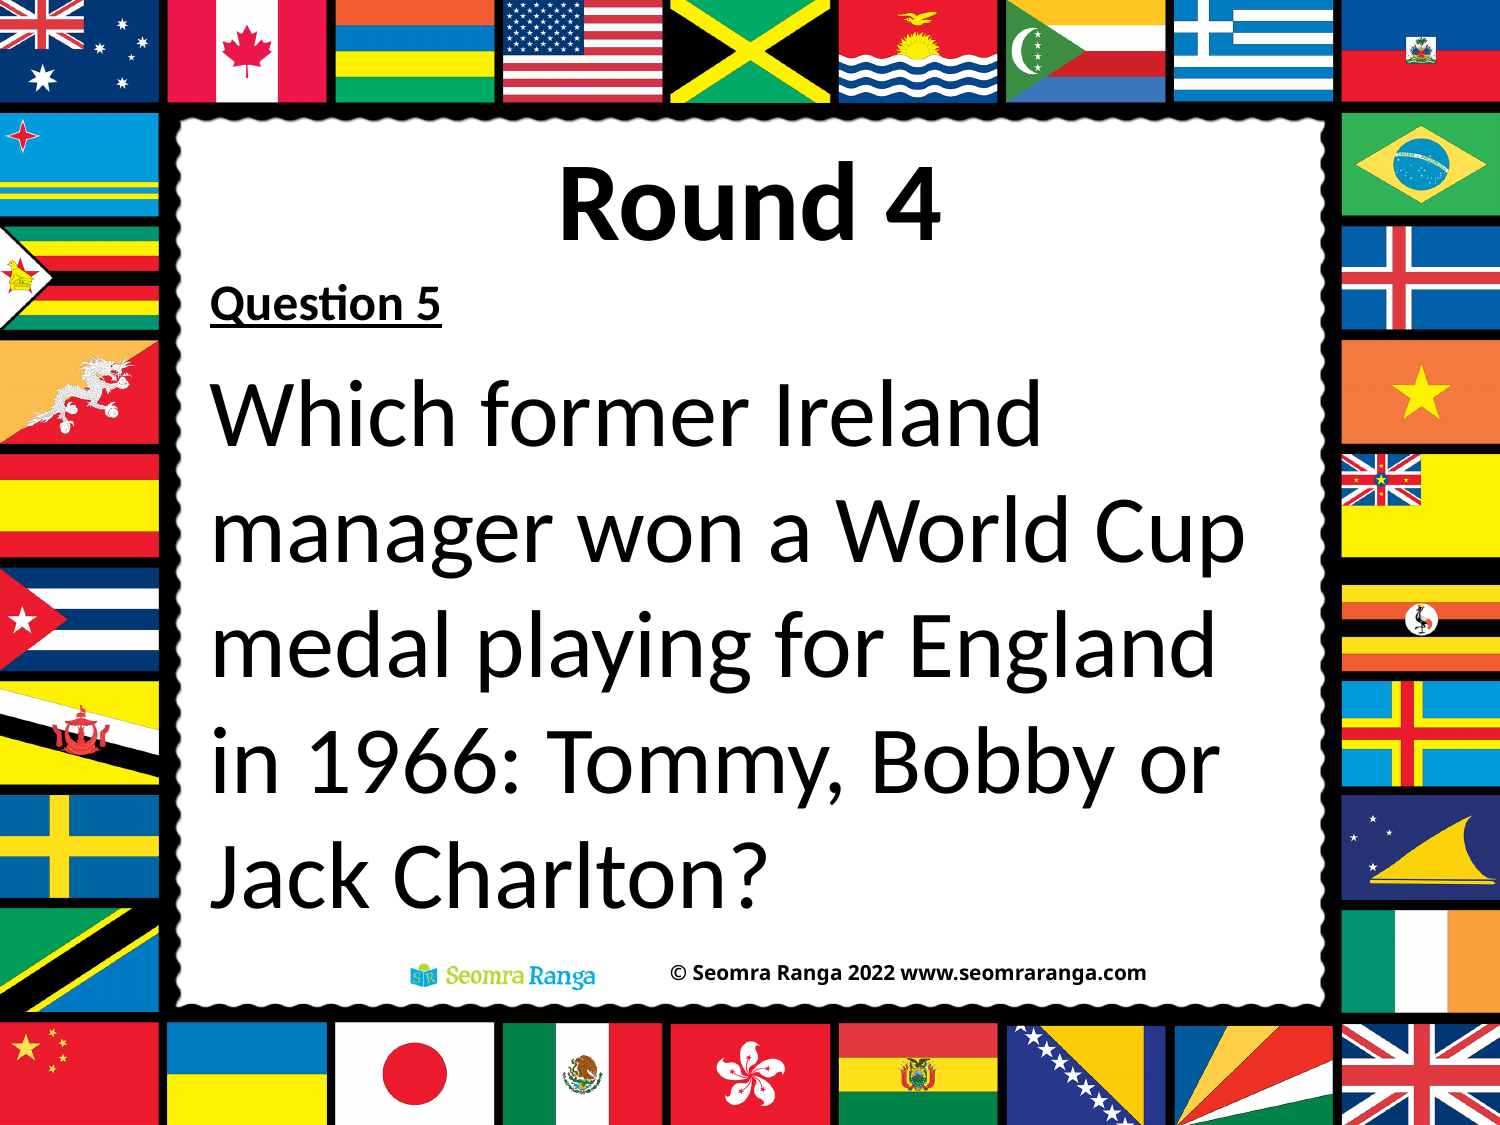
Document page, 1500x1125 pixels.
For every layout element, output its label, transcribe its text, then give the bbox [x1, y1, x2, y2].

list Question 5 Which former Ireland manager won a World Cup medal playing for England in 1966: Tommy, Bobby or Jack Charlton? [194, 261, 1306, 953]
picture [0, 0, 1500, 1125]
picture [10, 122, 36, 150]
title Round 4 [183, 101, 1317, 290]
text_box © Seomra Ranga 2022 www.seomraranga.com [631, 953, 1187, 993]
